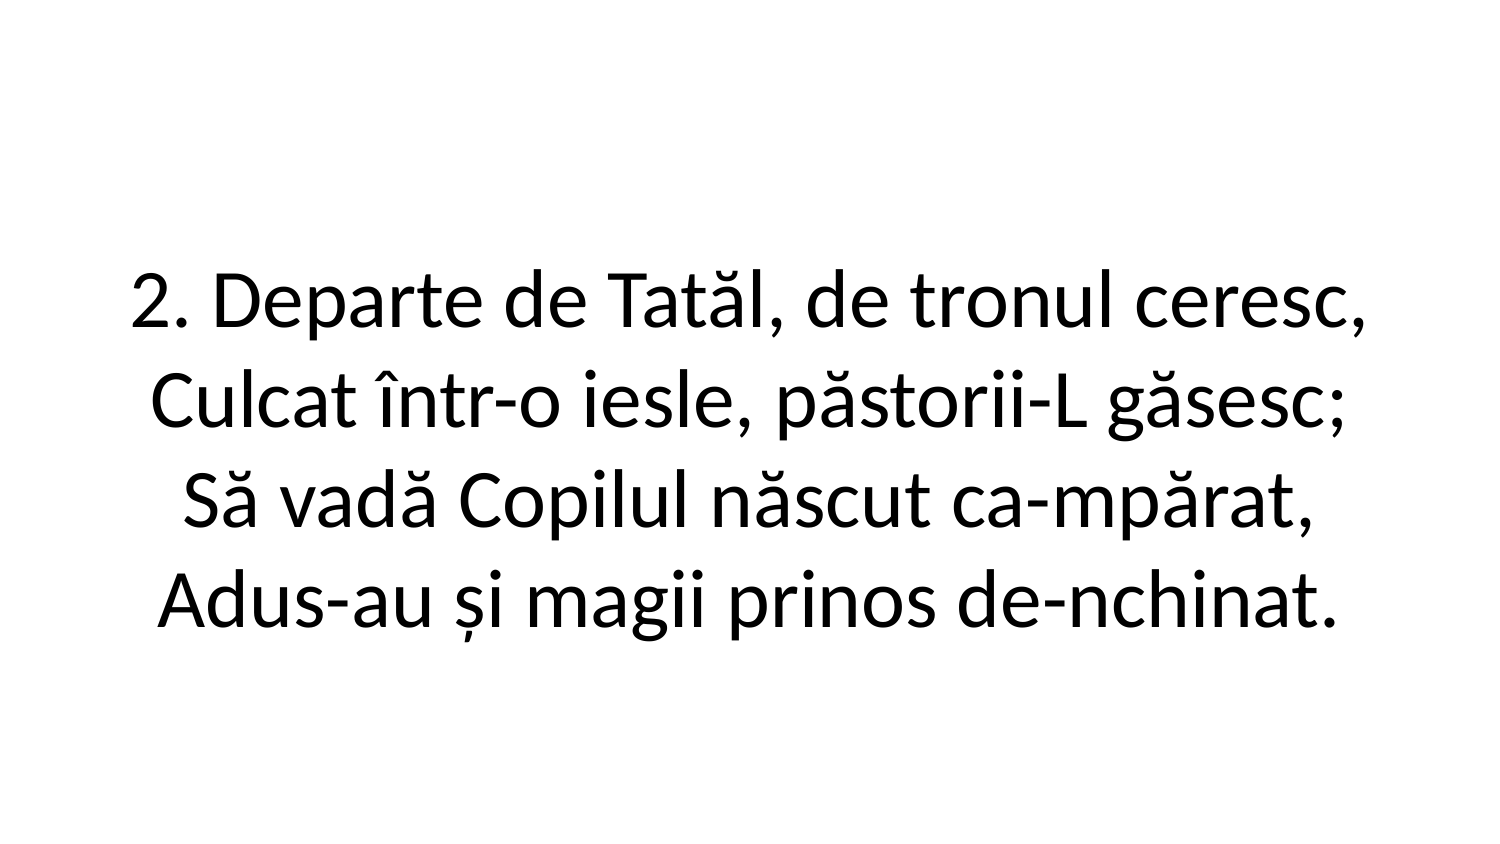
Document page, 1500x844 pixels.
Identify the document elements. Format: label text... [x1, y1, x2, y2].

text_box 2. Departe de Tatăl, de tronul ceresc, Culcat într-o iesle, păstorii-L găsesc; Să vadă Copilul născut ca-mpărat, Adus-au și magii prinos de-nchinat. [114, 192, 1386, 652]
